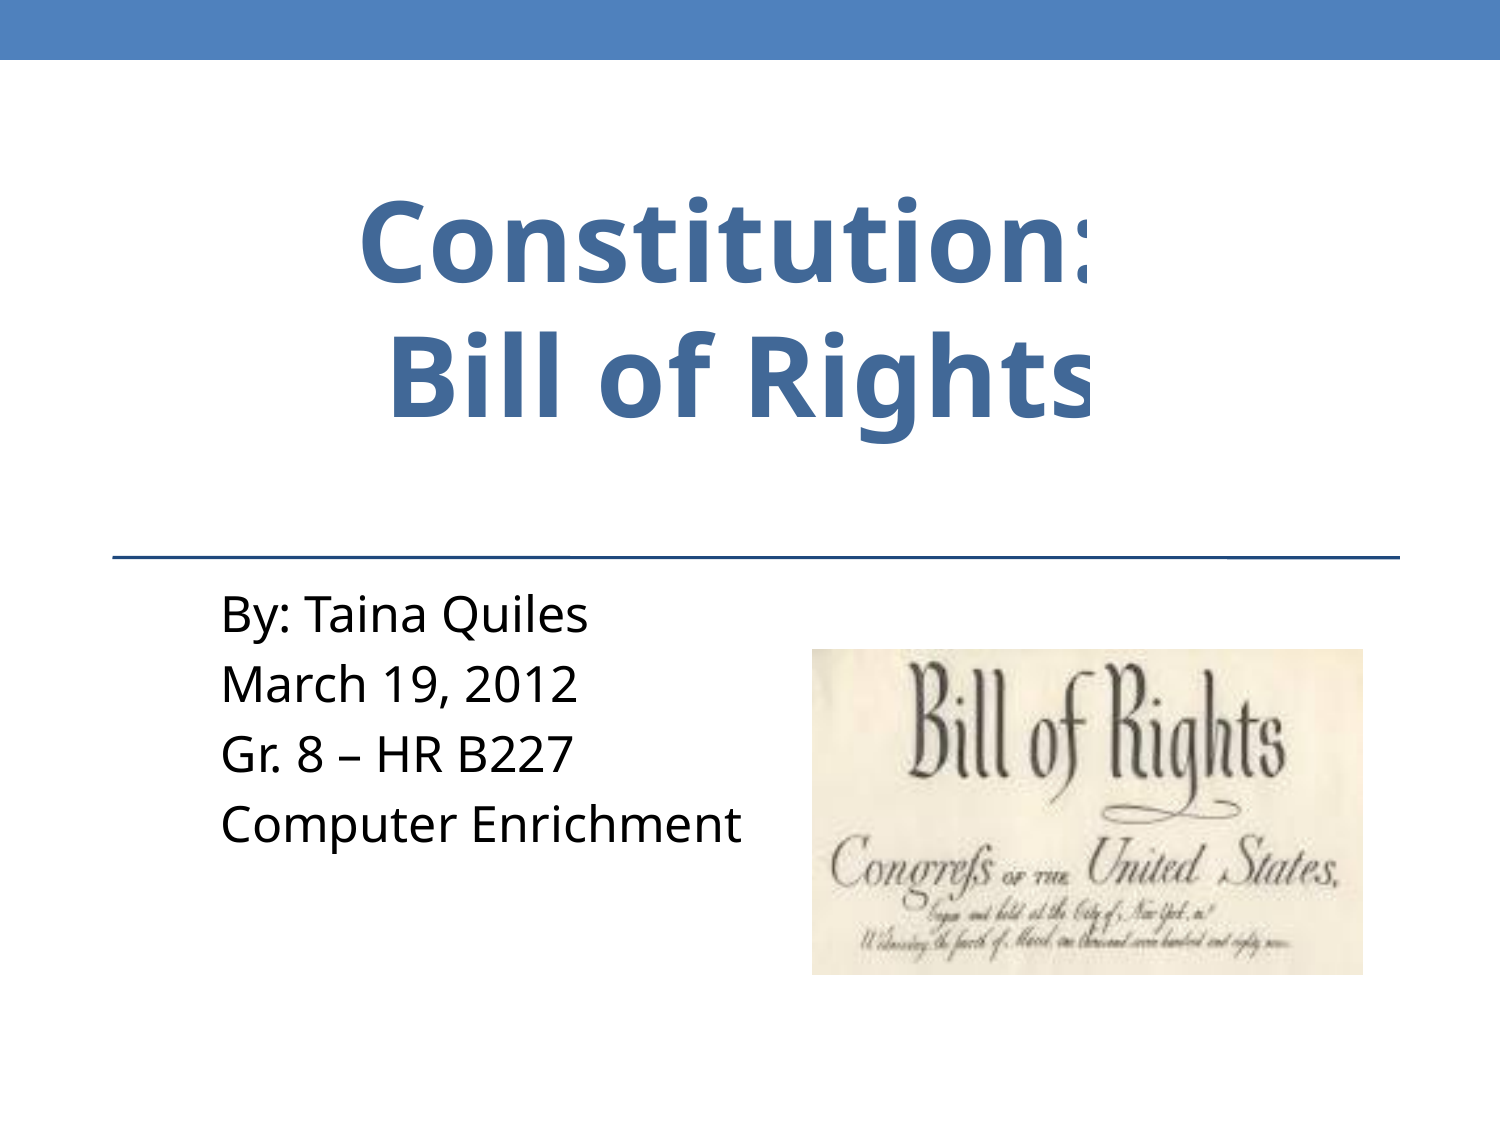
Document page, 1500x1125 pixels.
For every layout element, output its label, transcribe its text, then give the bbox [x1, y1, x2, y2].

subtitle By: Taina Quiles March 19, 2012 Gr. 8 – HR B227 Computer Enrichment [205, 575, 1256, 863]
text_box Constitution: Bill of Rights [339, 162, 1122, 448]
picture [812, 649, 1364, 976]
